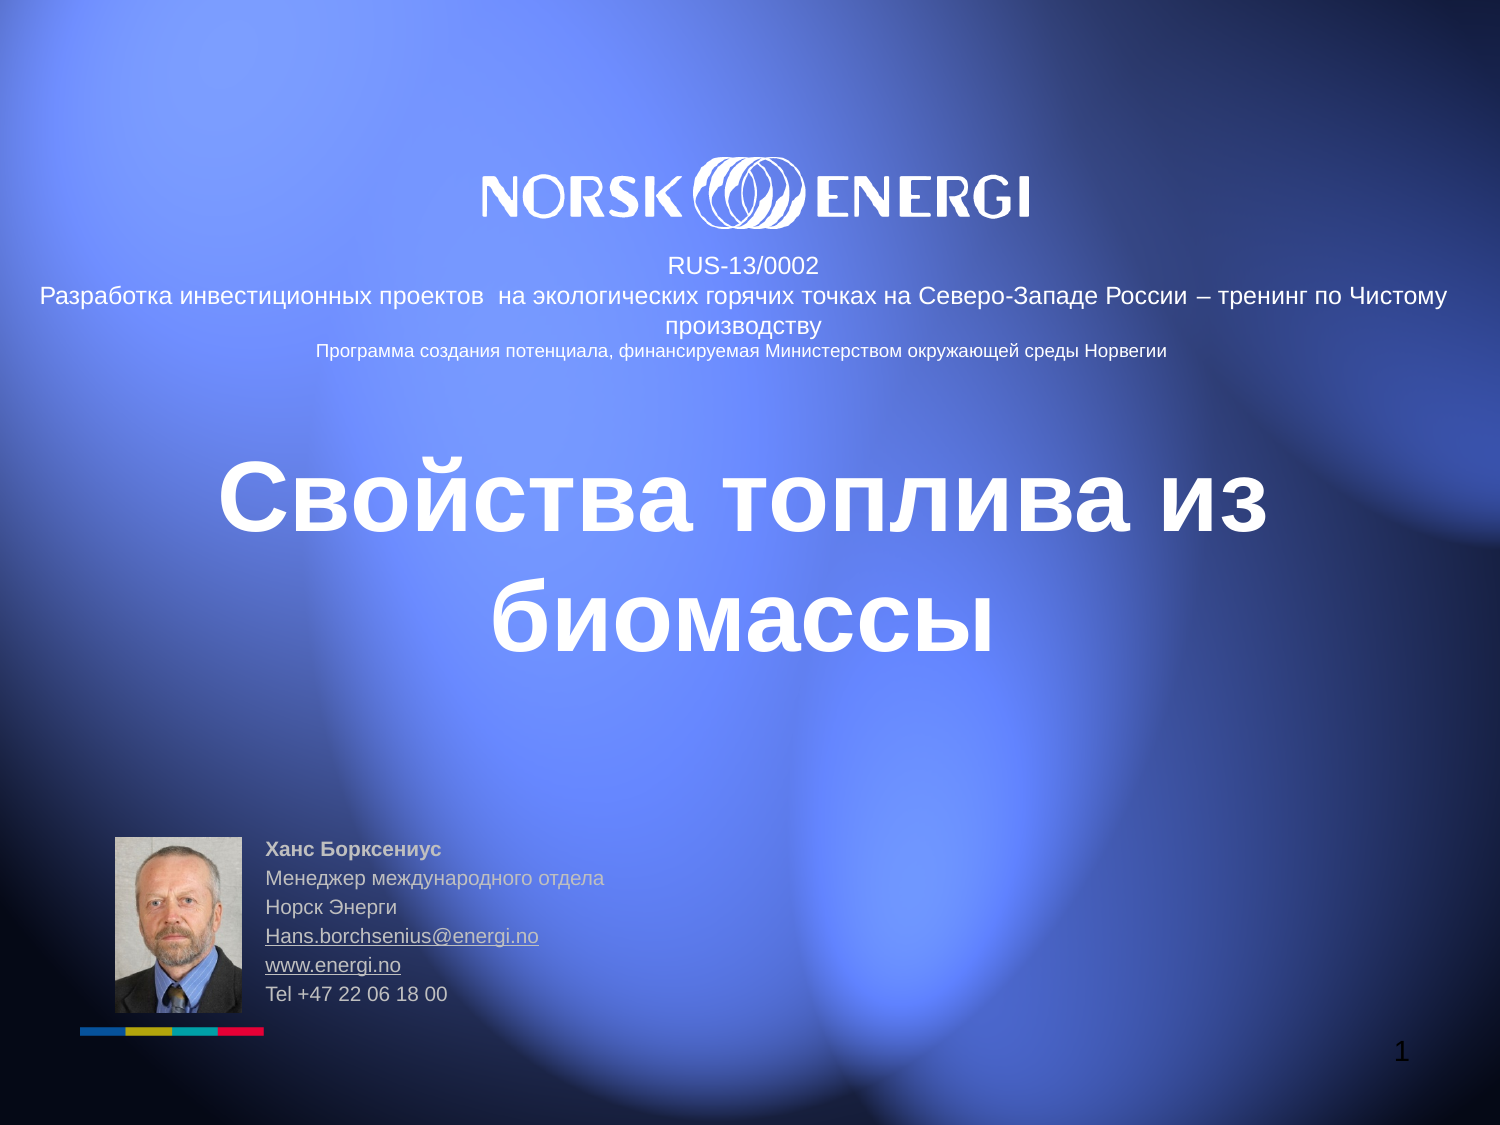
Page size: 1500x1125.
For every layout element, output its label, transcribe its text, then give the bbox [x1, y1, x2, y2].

picture [0, 0, 1500, 1125]
text_box RUS-13/0002 Разработка инвестиционных проектов на экологических горячих точках на Северо-Западе России – тренинг по Чистому производству Программа создания потенциала, финансируемая Министерством окружающей среды Норвегии Свойства топлива из биомассы [0, 243, 1488, 678]
text_box 1 [1074, 1024, 1425, 1103]
text_box Ханс Борксениус Менеджер международного отдела Норск Энерги Hans.borchsenius@energi.no www.energi.no Tel +47 22 06 18 00 [250, 827, 638, 1051]
